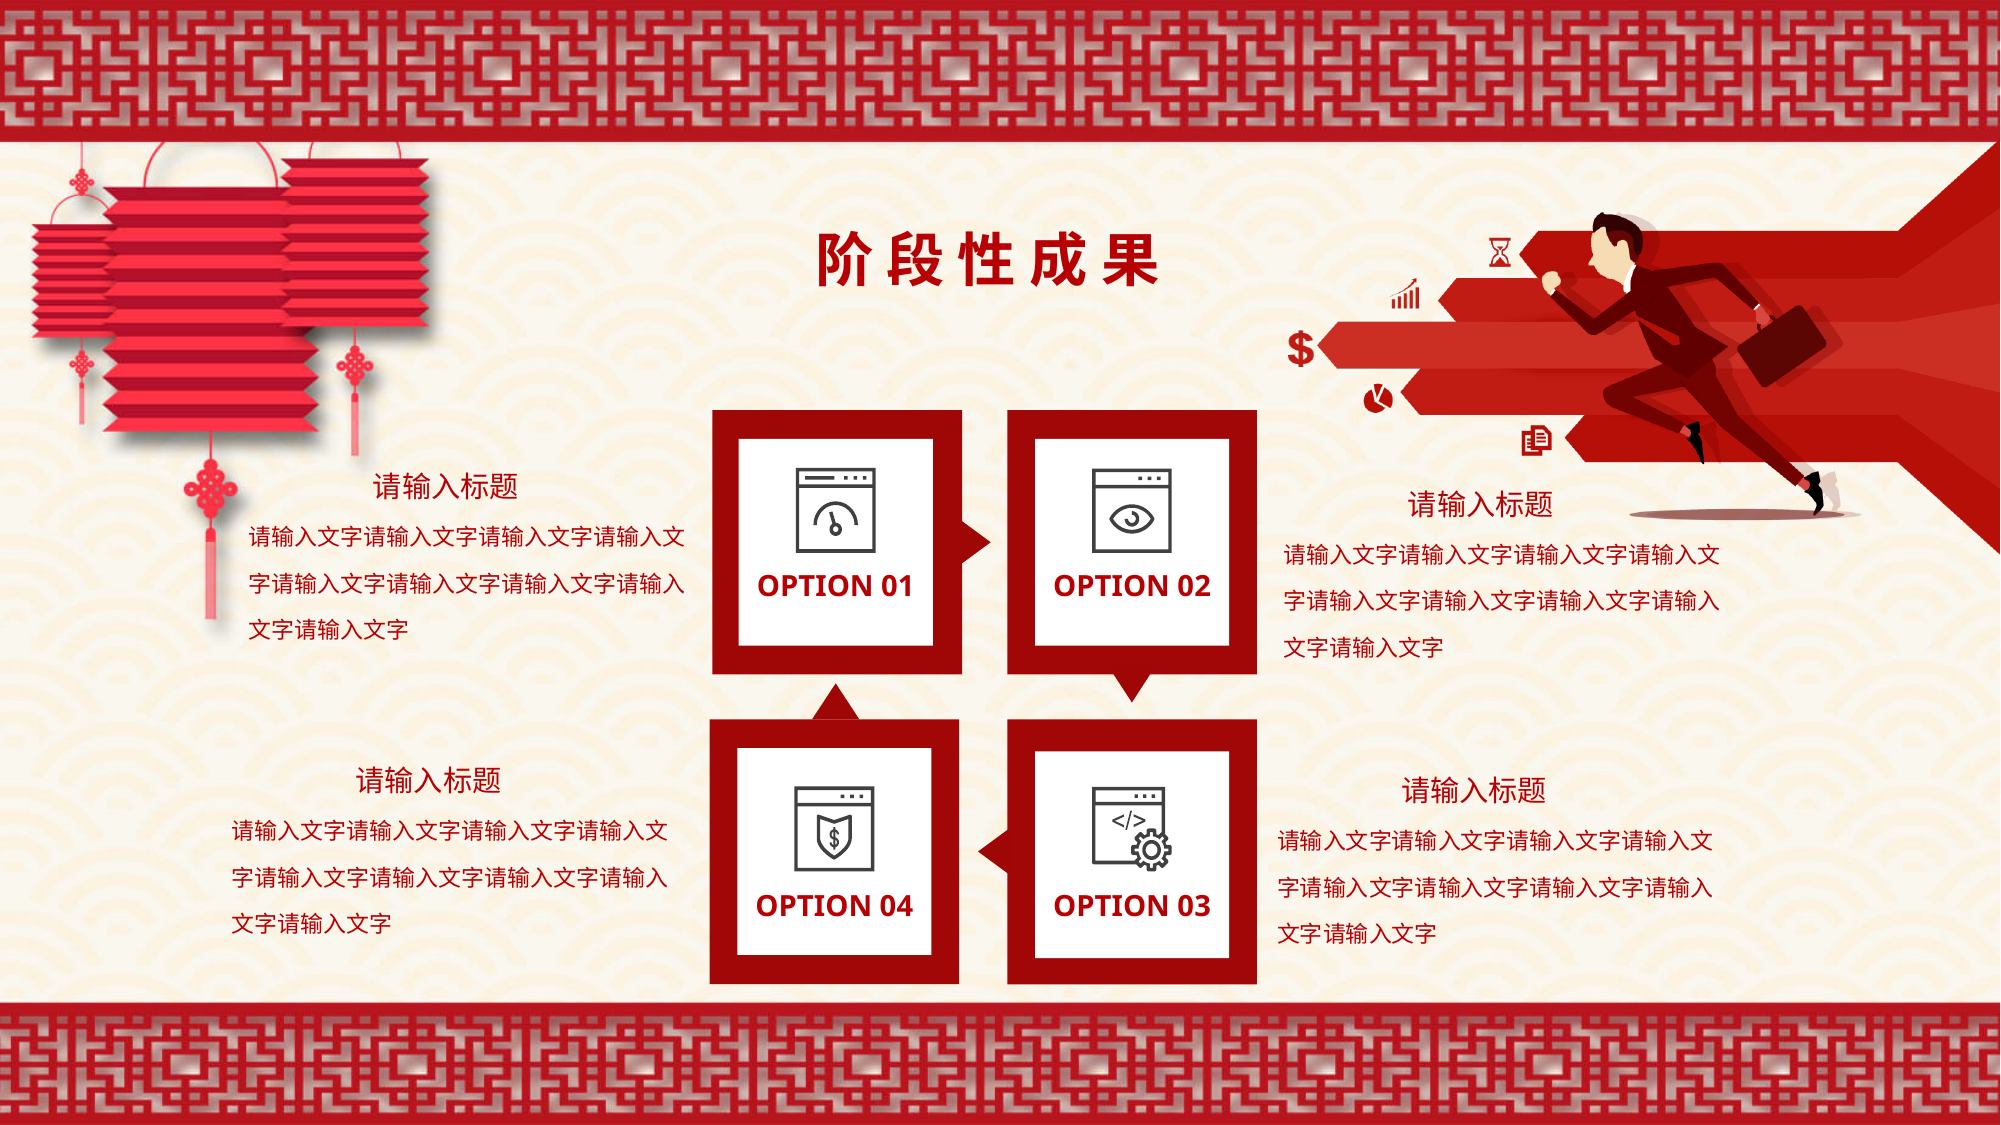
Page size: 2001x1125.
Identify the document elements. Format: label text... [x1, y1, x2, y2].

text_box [1007, 410, 1722, 703]
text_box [977, 719, 1729, 985]
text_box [231, 683, 960, 985]
picture [0, 0, 2001, 1125]
text_box 阶 段 性 成 果 [772, 215, 1175, 300]
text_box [248, 410, 991, 675]
